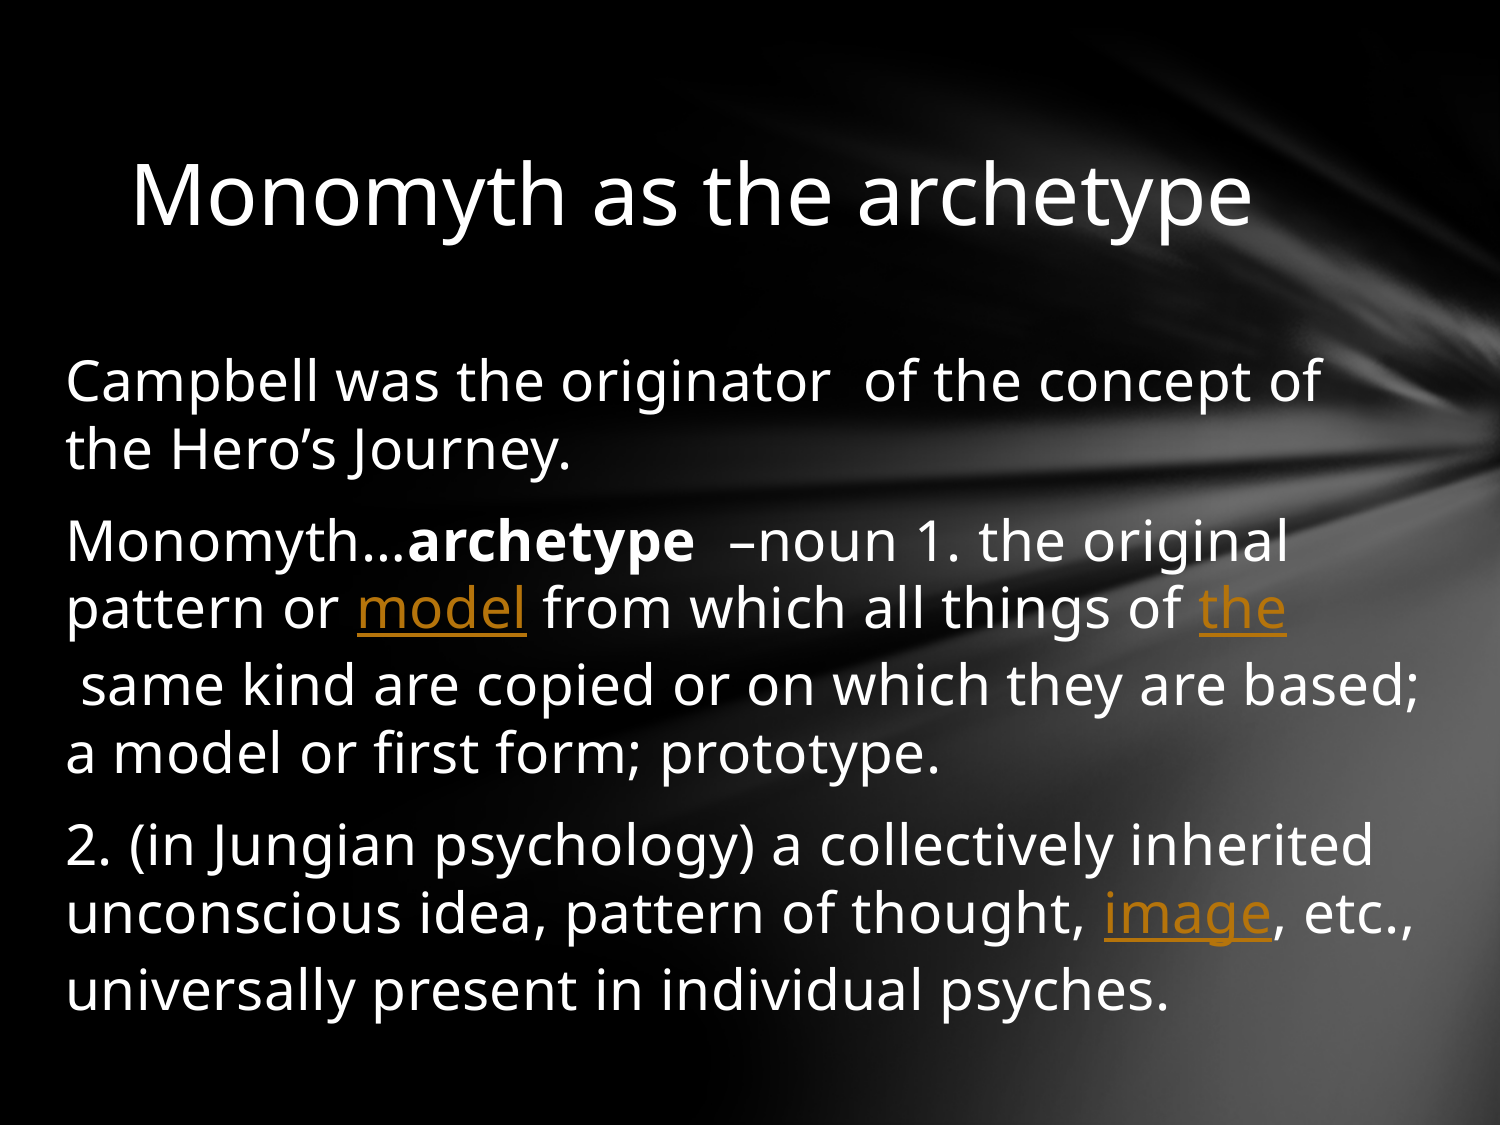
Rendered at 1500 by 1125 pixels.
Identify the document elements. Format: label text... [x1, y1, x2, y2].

title Monomyth as the archetype [62, 75, 1323, 250]
list Campbell was the originator of the concept of the Hero’s Journey. Monomyth…archetype –noun 1. the original pattern or model from which all things of the same kind are copied or on which they are based; a model or first form; prototype. 2. (in Jungian psychology) a collectively inherited unconscious idea, pattern of thought, image, etc., universally present in individual psyches. [50, 337, 1443, 1035]
